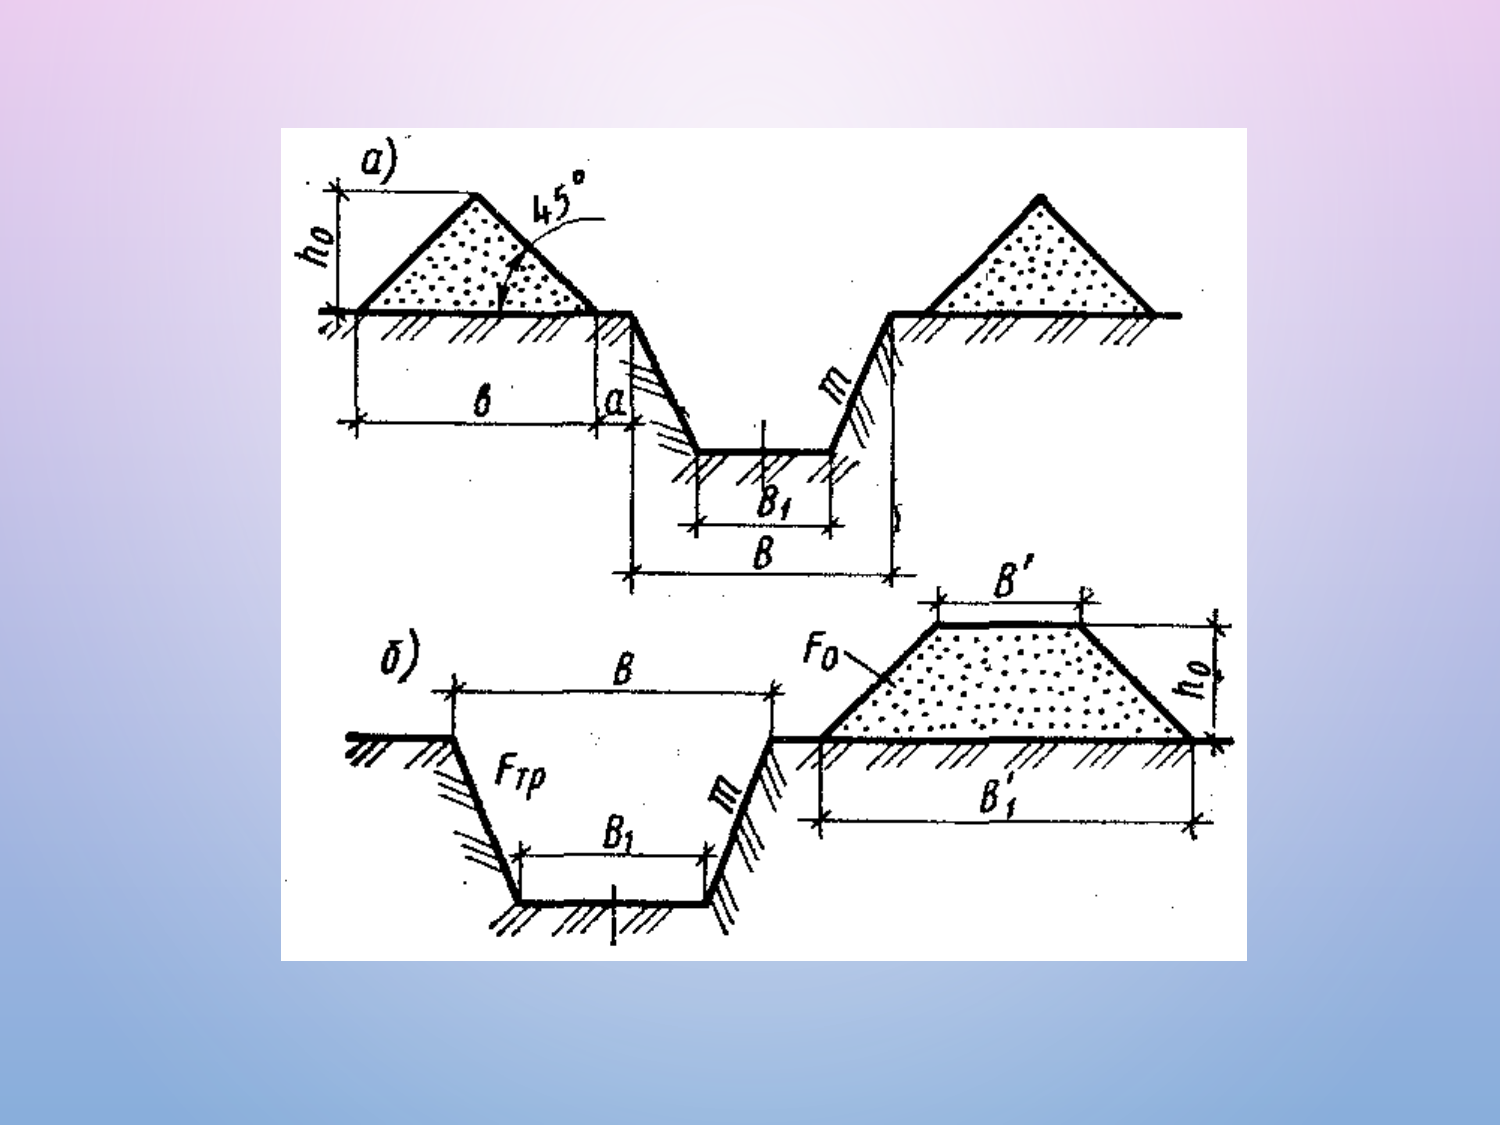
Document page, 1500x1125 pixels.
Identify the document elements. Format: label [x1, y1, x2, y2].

list [280, 128, 1247, 961]
